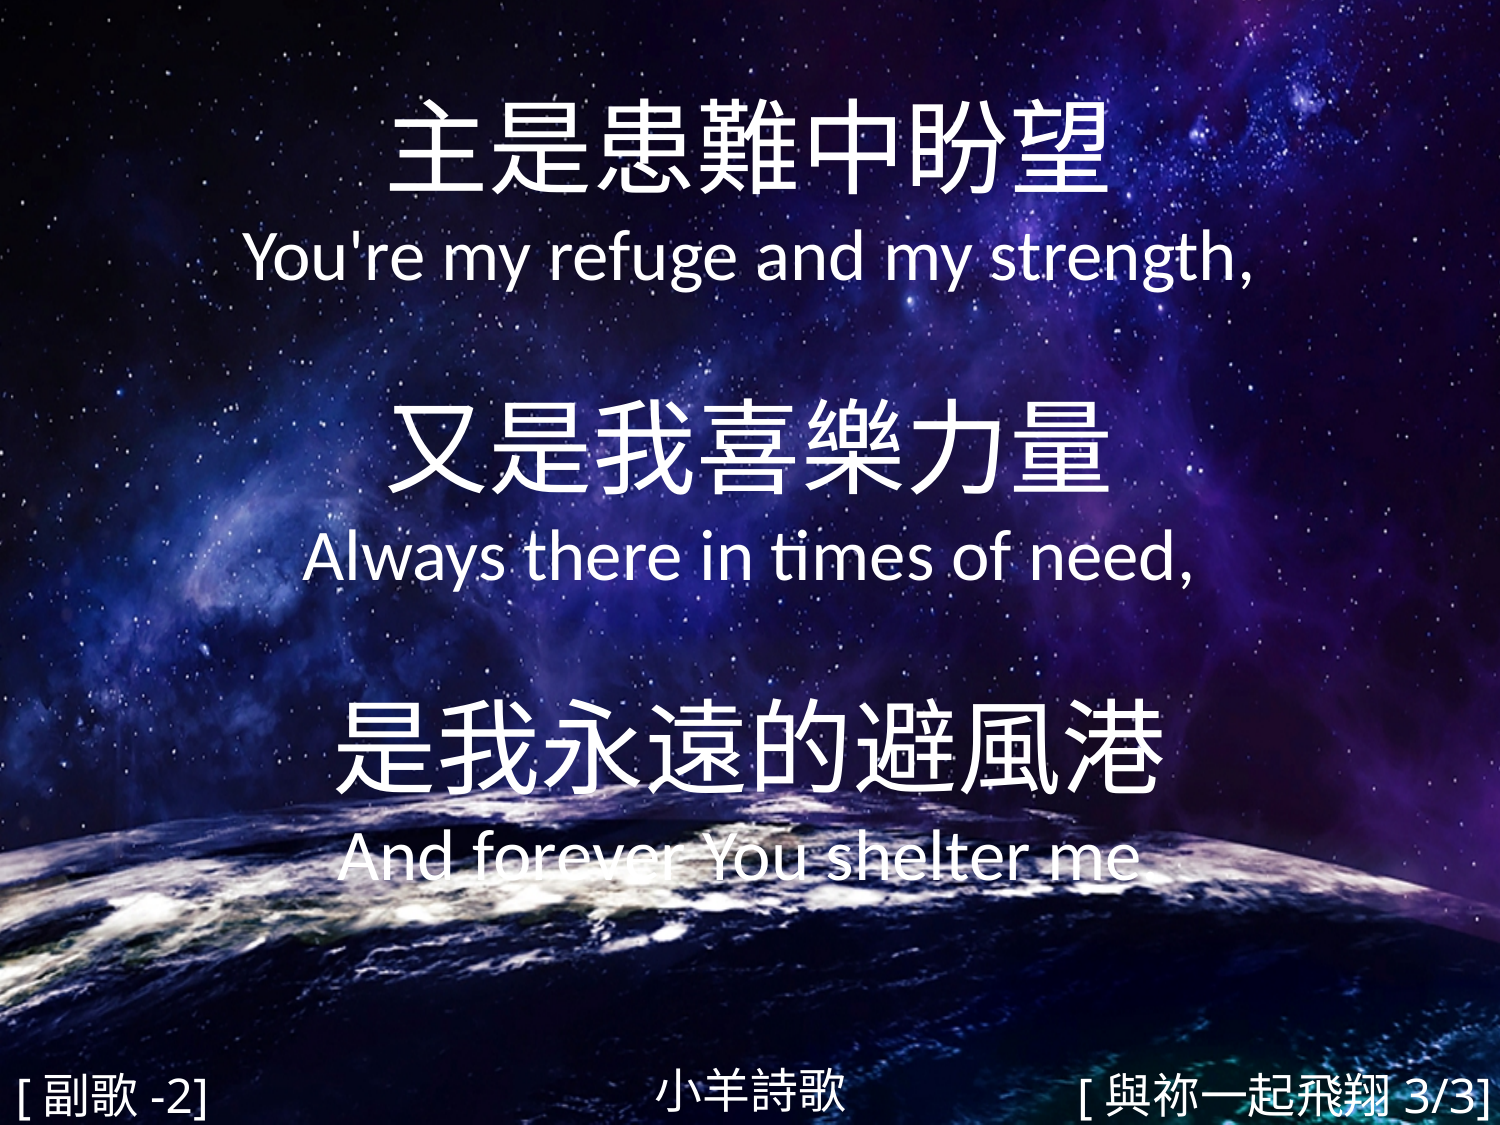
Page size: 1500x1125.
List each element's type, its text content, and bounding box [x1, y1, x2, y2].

text_box [副歌-2] [0, 1058, 271, 1125]
title [0, 700, 1494, 710]
subtitle 小羊詩歌 [0, 1053, 1500, 1125]
text_box 主是患難中盼望 You're my refuge and my strength, 又是我喜樂力量 Always there in times of need, 是我永遠的避風港 And forever You shelter me. [0, 0, 1500, 700]
picture [0, 700, 1500, 1053]
text_box [與祢一起飛翔3/3] [868, 1058, 1500, 1125]
